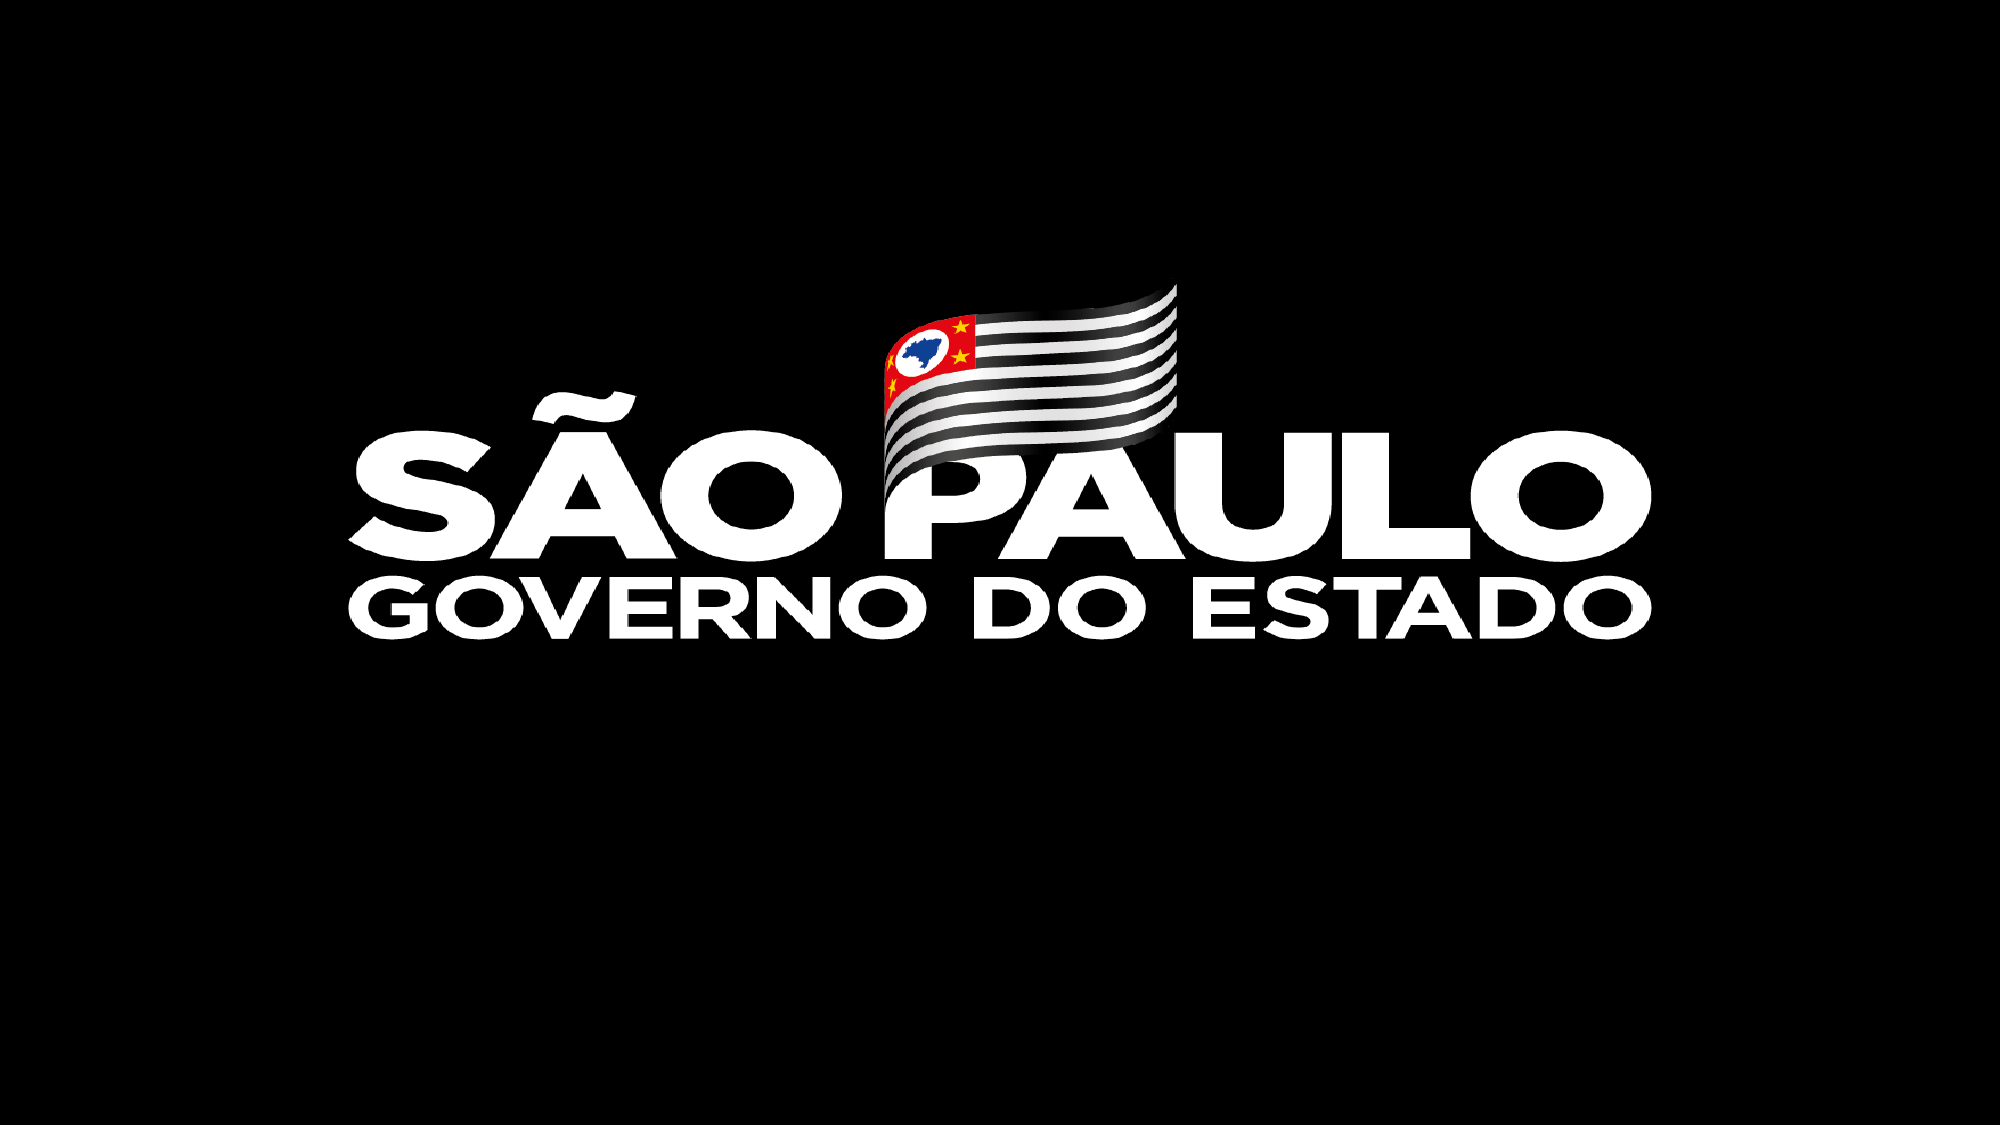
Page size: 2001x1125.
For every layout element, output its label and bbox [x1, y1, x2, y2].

picture [322, 278, 1678, 646]
